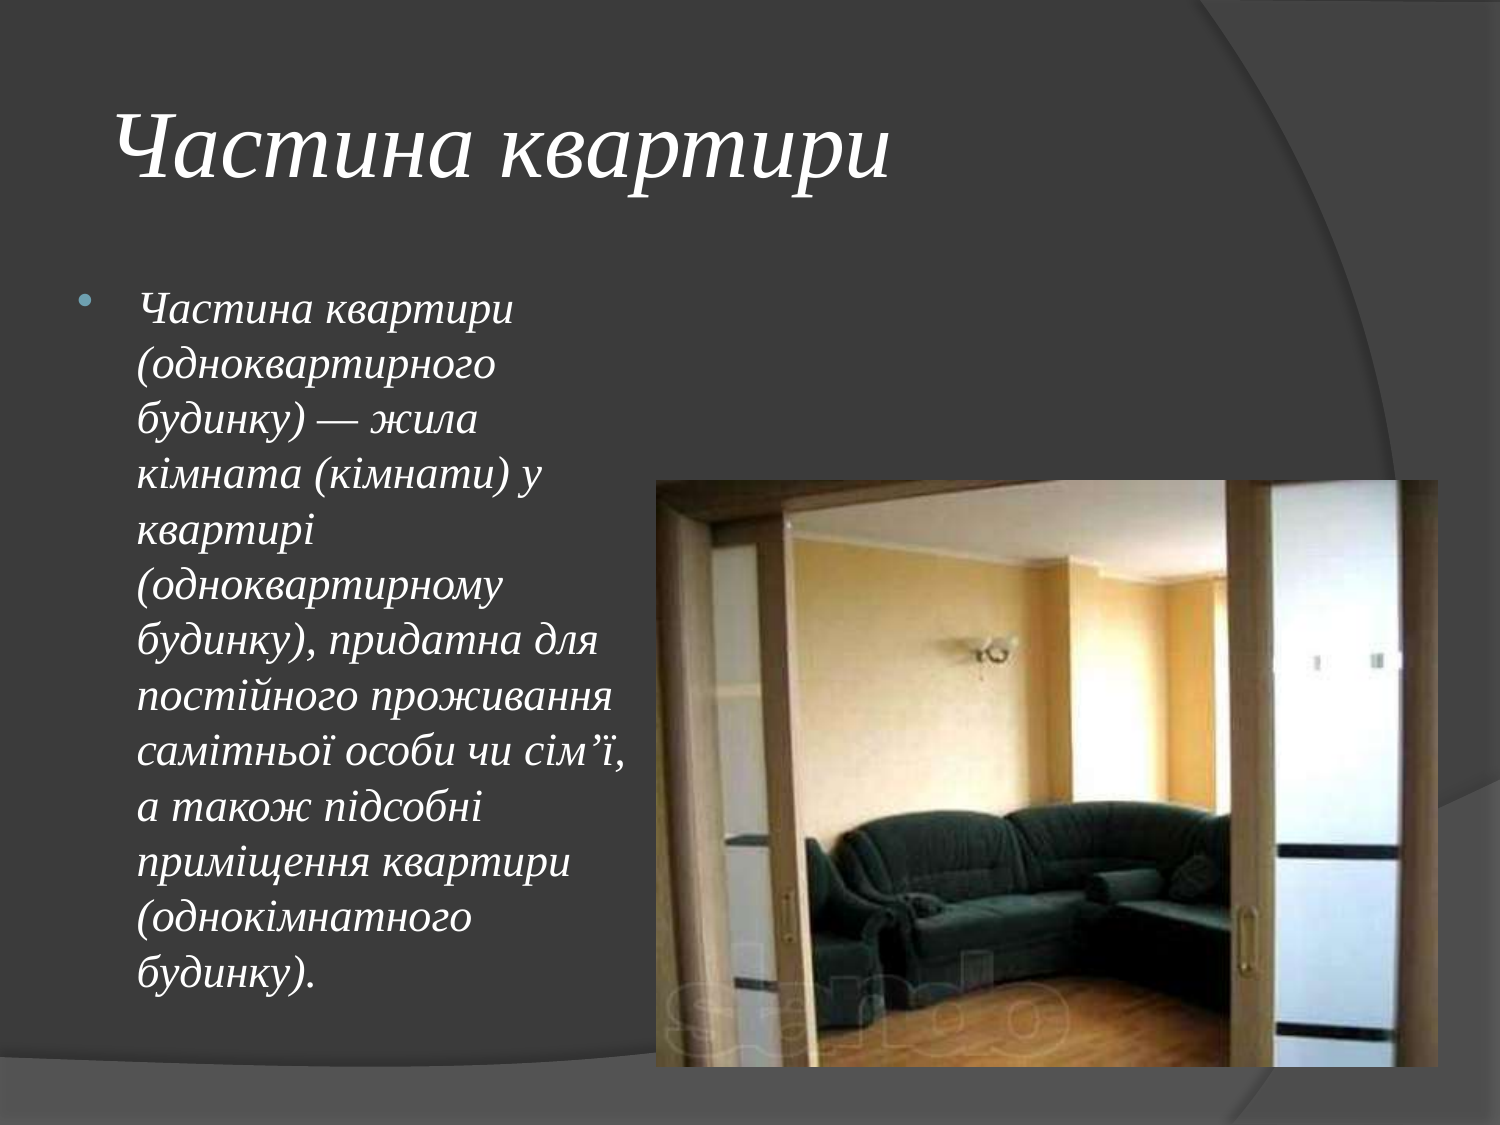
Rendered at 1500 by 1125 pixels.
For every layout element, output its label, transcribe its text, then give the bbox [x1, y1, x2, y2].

title Частина квартири [75, 45, 1300, 233]
picture [655, 480, 1438, 1067]
list Частина квартири (одноквартирного будинку) — жила кімната (кімнати) у квартирі (одноквартирному будинку), придатна для постійного проживання самітньої особи чи сім’ї, а також підсобні приміщення квартири (однокімнатного будинку). [58, 269, 659, 1012]
